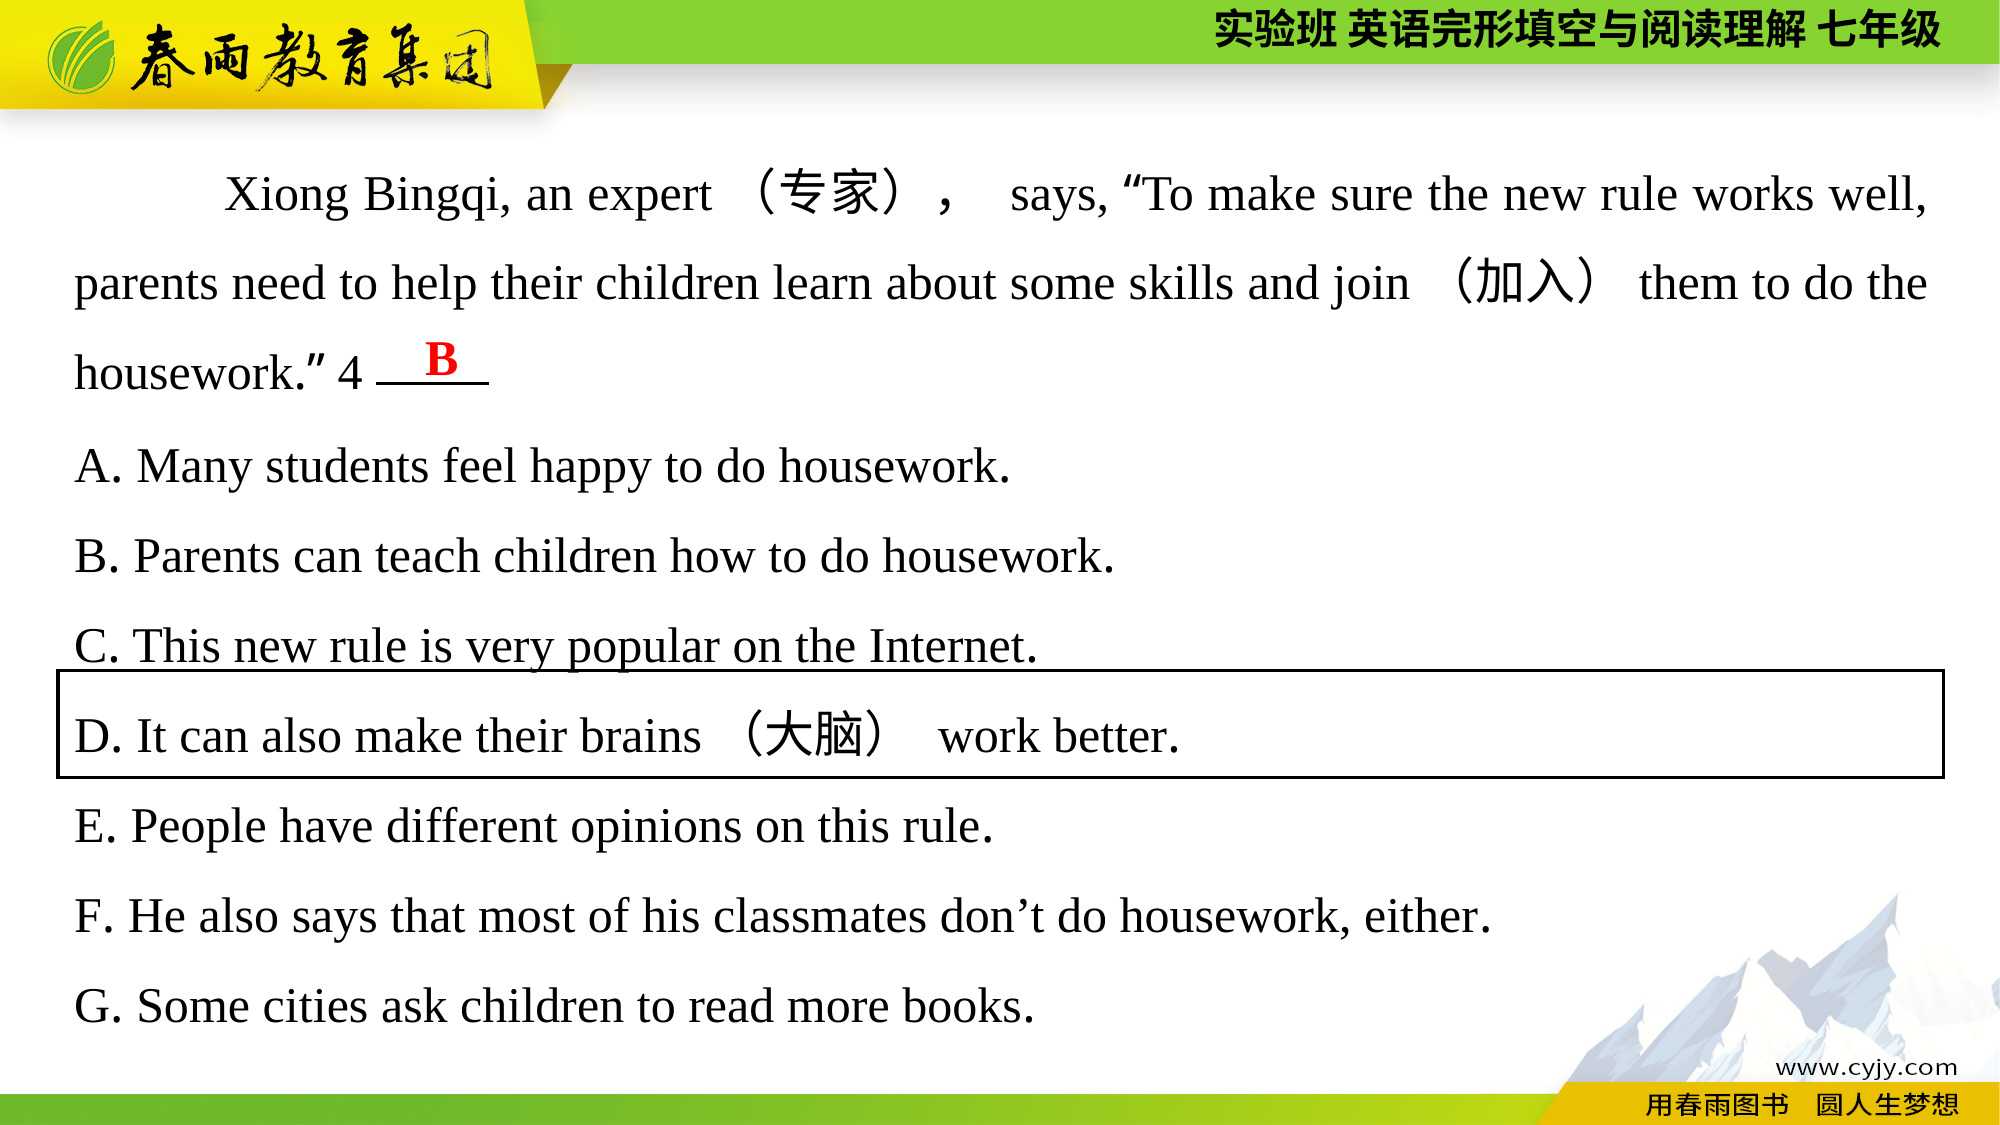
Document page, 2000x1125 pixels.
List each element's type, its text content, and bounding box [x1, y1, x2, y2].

picture [0, 0, 2000, 1125]
text_box A. Many students feel happy to do housework. B. Parents can teach children how to do housework. C. This new rule is very popular on the Internet. D. It can also make their brains（大脑） work better. E. People have different opinions on this rule. F. He also says that most of his classmates don’t do housework, either. G. Some cities ask children to read more books. [59, 394, 1944, 670]
text_box A. Many students feel happy to do housework. B. Parents can teach children how to do housework. C. This new rule is very popular on the Internet. D. It can also make their brains（大脑） work better. E. People have different opinions on this rule. F. He also says that most of his classmates don’t do housework, either. G. Some cities ask children to read more books. [59, 778, 1944, 1040]
list Xiong Bingqi, an expert（专家）， says, “To make sure the new rule works well, parents need to help their children learn about some skills and join（加入）them to do the housework.” 4 [59, 122, 1944, 394]
text_box B [410, 318, 474, 382]
text_box [57, 670, 1944, 778]
